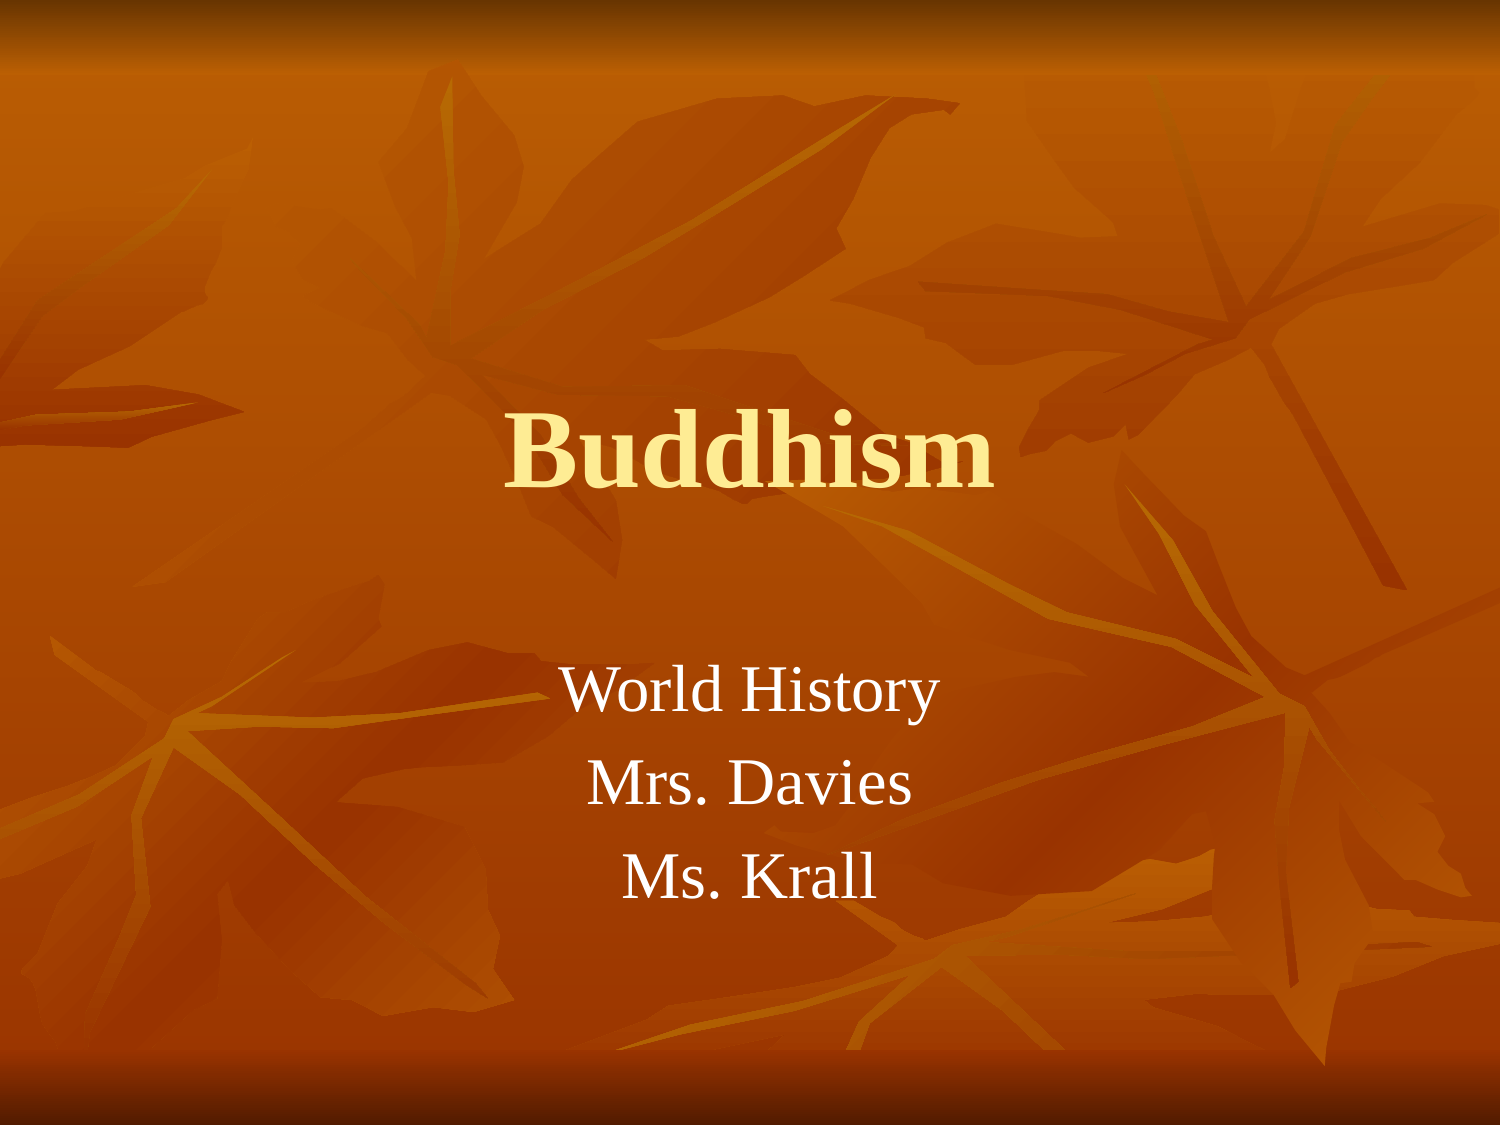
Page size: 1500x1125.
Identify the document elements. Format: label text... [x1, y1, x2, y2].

title Buddhism [112, 299, 1388, 586]
subtitle World History Mrs. Davies Ms. Krall [224, 637, 1276, 926]
